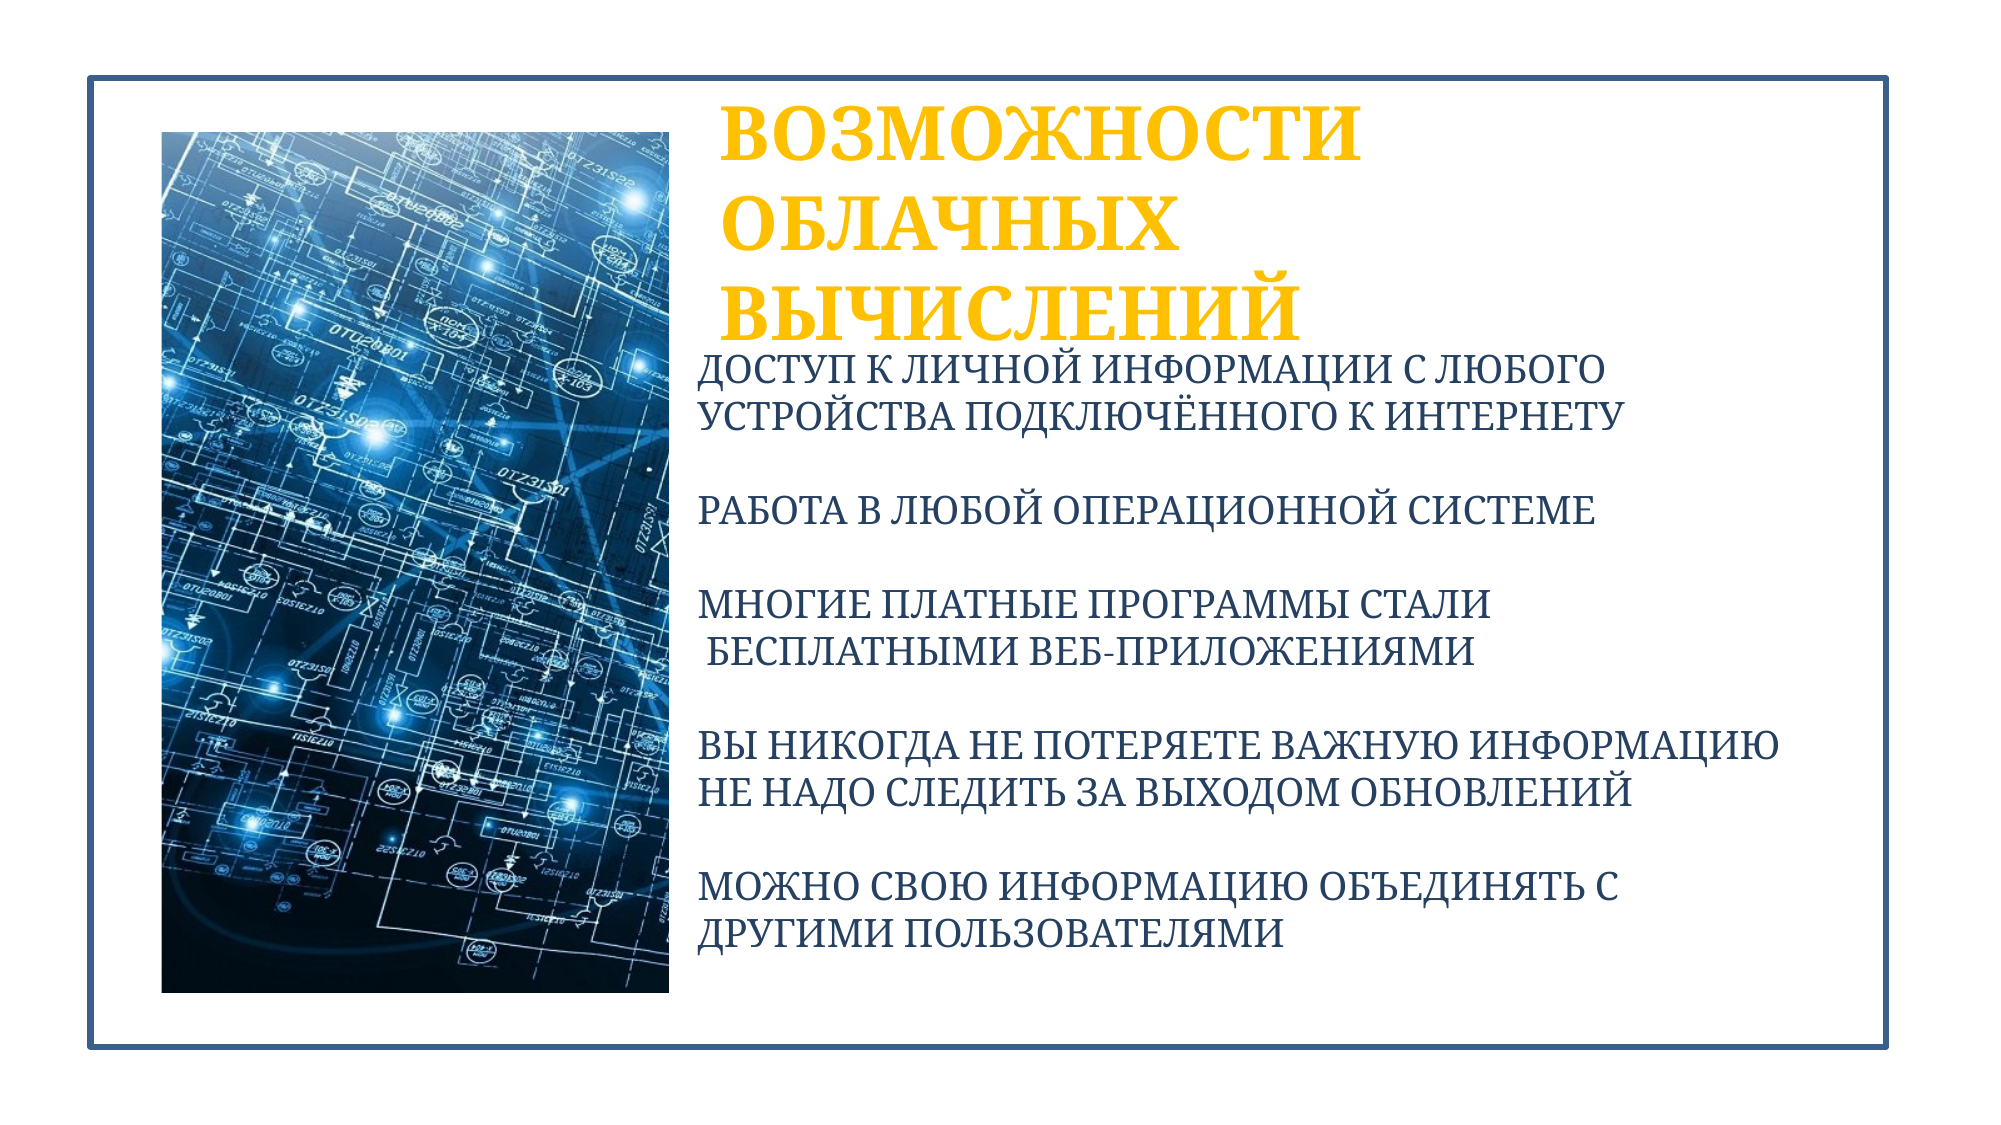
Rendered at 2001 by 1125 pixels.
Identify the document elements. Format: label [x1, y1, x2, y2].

text_box [933, 640, 1045, 756]
picture [161, 131, 670, 994]
text_box [88, 76, 1888, 1049]
